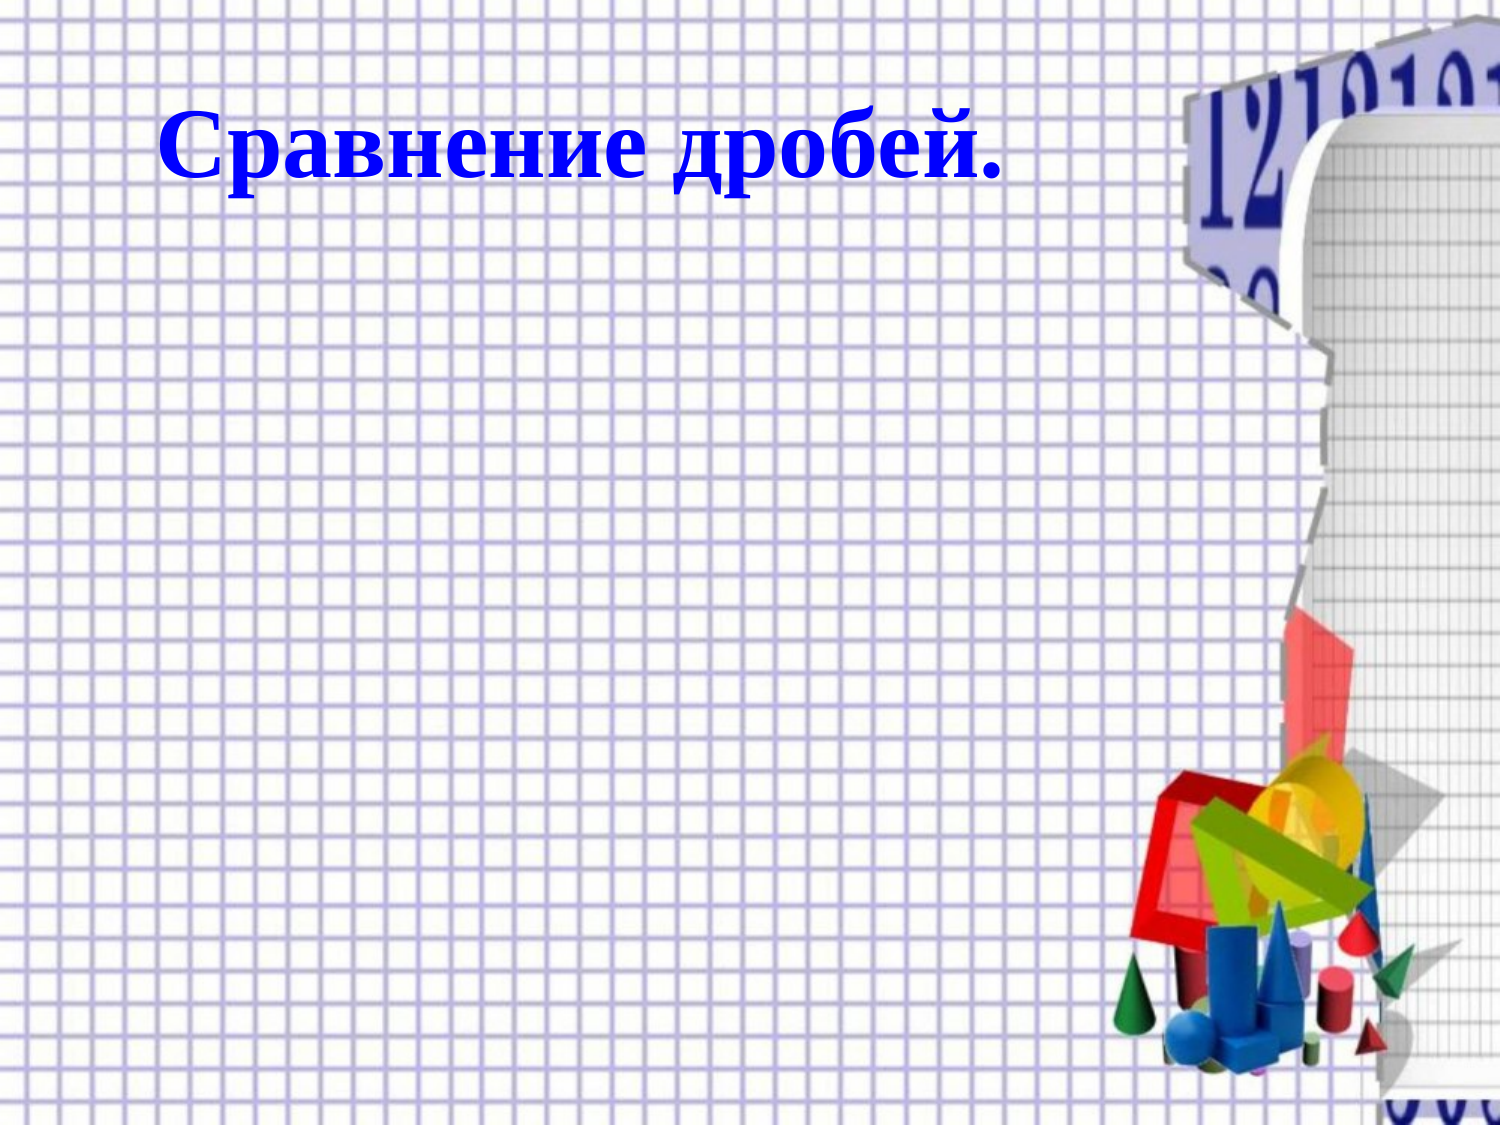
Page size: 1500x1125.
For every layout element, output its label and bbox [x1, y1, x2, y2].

list [0, 0, 1500, 1125]
